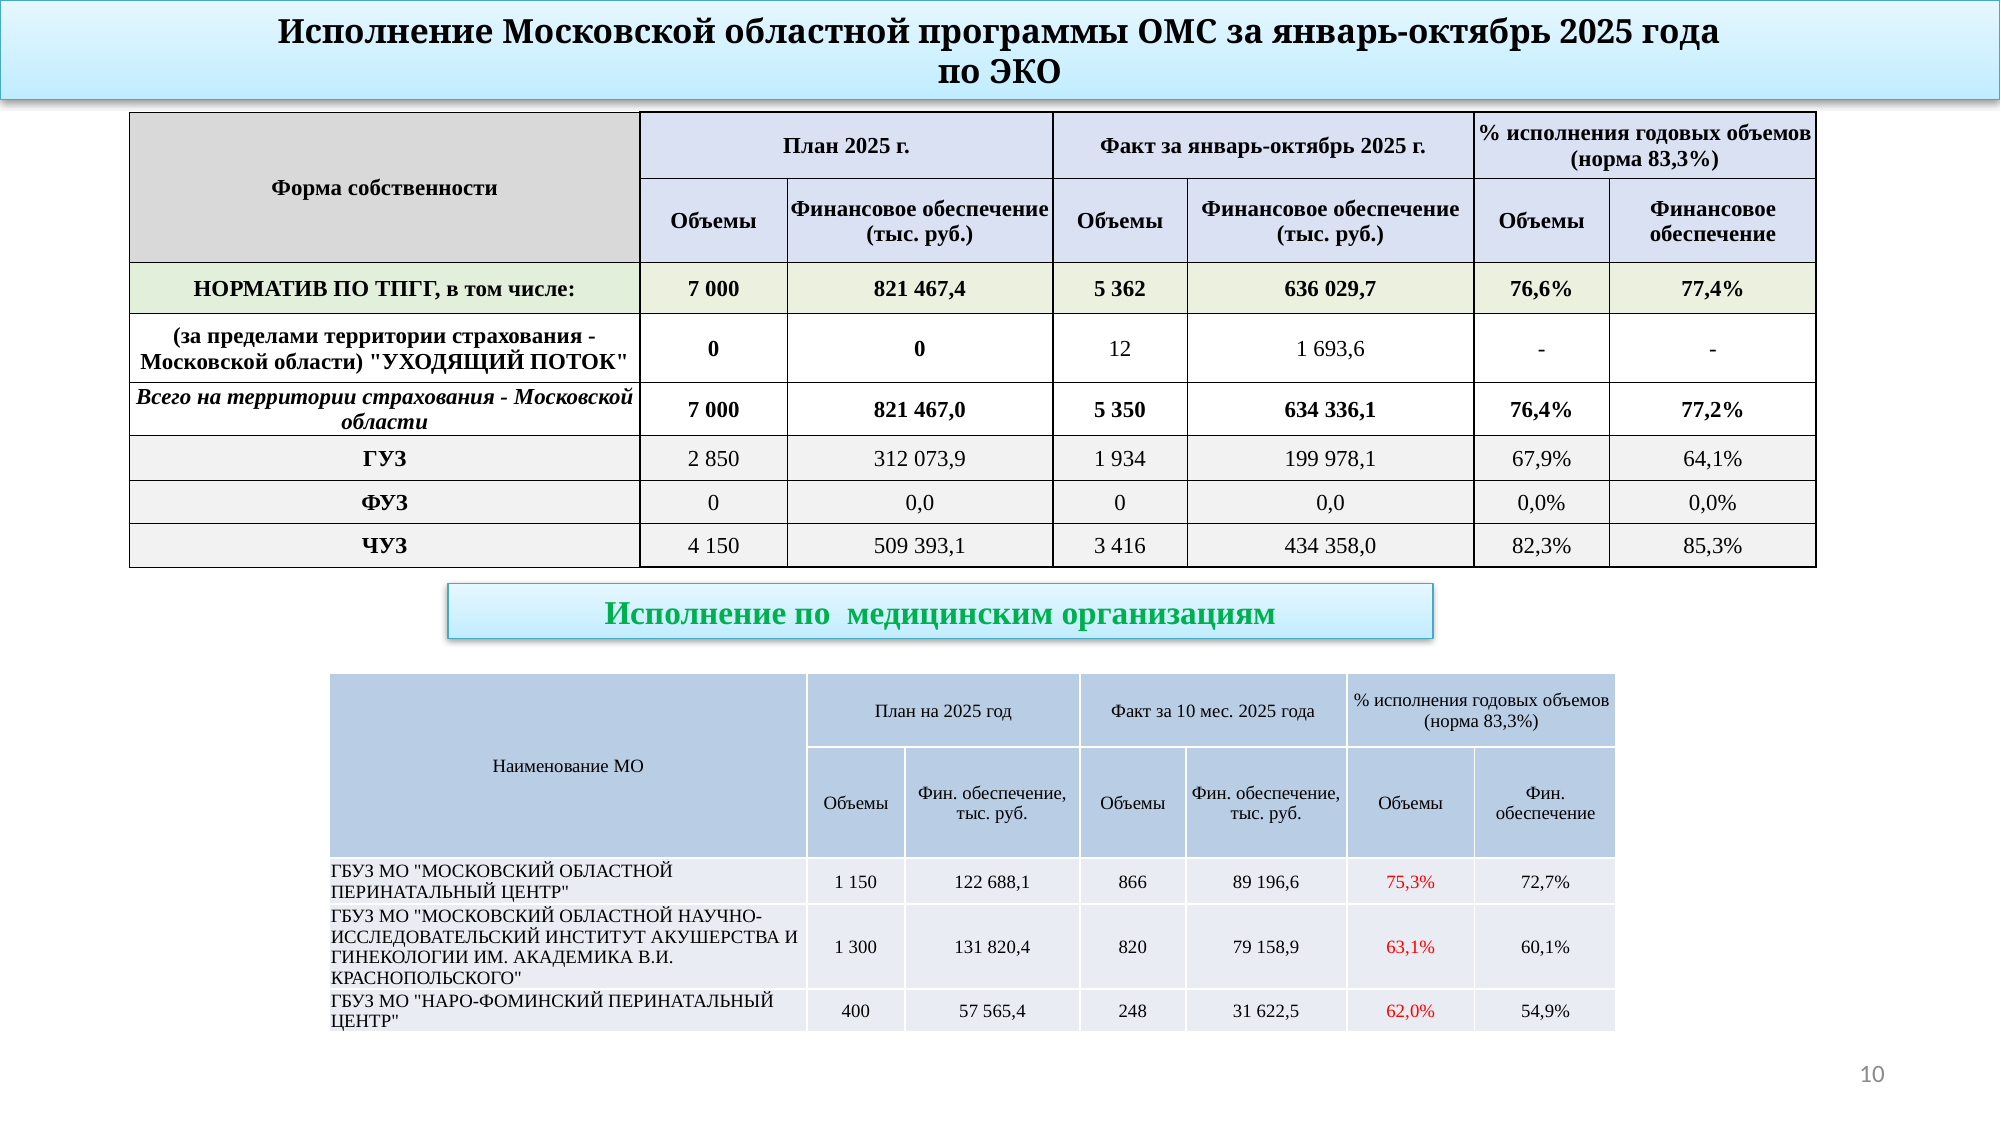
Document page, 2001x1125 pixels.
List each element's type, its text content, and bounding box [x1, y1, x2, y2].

table_cell ГБУЗ МО "НАРО-ФОМИНСКИЙ ПЕРИНАТАЛЬНЫЙ ЦЕНТР" [330, 990, 806, 1031]
table_header Наименование МО [330, 674, 806, 857]
table_cell 75,3% [1348, 859, 1474, 903]
table_cell 12 [1054, 314, 1187, 382]
table_cell 0 [1054, 481, 1187, 523]
table_cell Финансовое обеспечение (тыс. руб.) [788, 179, 1052, 262]
table_cell ГБУЗ МО "МОСКОВСКИЙ ОБЛАСТНОЙ НАУЧНО-ИССЛЕДОВАТЕЛЬСКИЙ ИНСТИТУТ АКУШЕРСТВА И ГИНЕКОЛОГИИ ИМ. АКАДЕМИКА В.И. КРАСНОПОЛЬСКОГО" [330, 905, 806, 988]
table_cell 62,0% [1348, 990, 1474, 1031]
table_cell 63,1% [1348, 905, 1474, 988]
table_cell 60,1% [1475, 905, 1615, 988]
table_cell Фин. обеспечение [1475, 748, 1615, 857]
table_cell Объемы [641, 179, 787, 262]
slide_number 10 [1433, 1042, 1900, 1103]
title Исполнение Московской областной программы ОМС за январь-октябрь 2025 года по ЭКО [0, 0, 2000, 100]
table_cell 199 978,1 [1188, 436, 1473, 480]
table_cell 76,4% [1475, 383, 1609, 435]
text_box Исполнение по медицинским организациям [447, 583, 1434, 639]
table_header План 2025 г. [641, 113, 1052, 178]
table_cell Фин. обеспечение, тыс. руб. [906, 748, 1079, 857]
table_cell ГУЗ [130, 436, 639, 480]
table_cell Всего на территории страхования - Московской области [130, 383, 639, 435]
table_cell 64,1% [1610, 436, 1815, 480]
table_header Форма собственности [130, 113, 639, 262]
table_cell 5 350 [1054, 383, 1187, 435]
table_cell 400 [808, 990, 904, 1031]
table_cell 67,9% [1475, 436, 1609, 480]
table_cell 1 150 [808, 859, 904, 903]
table_cell Объемы [1475, 179, 1609, 262]
table_cell Объемы [1081, 748, 1185, 857]
table_cell 7 000 [641, 383, 787, 435]
table_cell 5 362 [1054, 263, 1187, 313]
table_cell Финансовое обеспечение (тыс. руб.) [1188, 179, 1473, 262]
table_header Факт за 10 мес. 2025 года [1081, 674, 1346, 746]
table_cell (за пределами территории страхования - Московской области) "УХОДЯЩИЙ ПОТОК" [130, 314, 639, 382]
table_cell 79 158,9 [1187, 905, 1346, 988]
table_cell 0 [788, 314, 1052, 382]
table_cell 82,3% [1475, 524, 1609, 566]
table_cell 57 565,4 [906, 990, 1079, 1031]
table_cell 1 300 [808, 905, 904, 988]
table_cell 7 000 [641, 263, 787, 313]
table_cell Объемы [808, 748, 904, 857]
table_cell 634 336,1 [1188, 383, 1473, 435]
table_cell 636 029,7 [1188, 263, 1473, 313]
table_cell 0 [641, 314, 787, 382]
table_header План на 2025 год [808, 674, 1079, 746]
table_cell - [1610, 314, 1815, 382]
table_cell НОРМАТИВ ПО ТПГГ, в том числе: [130, 263, 639, 313]
table_cell 821 467,0 [788, 383, 1052, 435]
table_header % исполнения годовых объемов (норма 83,3%) [1475, 113, 1815, 178]
table_cell 31 622,5 [1187, 990, 1346, 1031]
table_cell 1 693,6 [1188, 314, 1473, 382]
table_cell 248 [1081, 990, 1185, 1031]
table_cell 131 820,4 [906, 905, 1079, 988]
table_cell 77,2% [1610, 383, 1815, 435]
table_cell 866 [1081, 859, 1185, 903]
table_cell 122 688,1 [906, 859, 1079, 903]
table_cell - [1475, 314, 1609, 382]
table_cell 0,0 [788, 481, 1052, 523]
table_cell 77,4% [1610, 263, 1815, 313]
table_cell Финансовое обеспечение [1610, 179, 1815, 262]
table_cell 3 416 [1054, 524, 1187, 566]
table_cell 0,0% [1610, 481, 1815, 523]
table_cell ЧУЗ [130, 524, 639, 567]
table_cell 820 [1081, 905, 1185, 988]
table_cell Объемы [1348, 748, 1474, 857]
table_cell 2 850 [641, 436, 787, 480]
table_cell 54,9% [1475, 990, 1615, 1031]
table_cell ГБУЗ МО "МОСКОВСКИЙ ОБЛАСТНОЙ ПЕРИНАТАЛЬНЫЙ ЦЕНТР" [330, 859, 806, 903]
table_cell 0,0 [1188, 481, 1473, 523]
table_header Факт за январь-октябрь 2025 г. [1054, 113, 1473, 178]
table_cell 312 073,9 [788, 436, 1052, 480]
table_cell 1 934 [1054, 436, 1187, 480]
table_cell 0 [641, 481, 787, 523]
table_header % исполнения годовых объемов (норма 83,3%) [1348, 674, 1615, 746]
table_cell 72,7% [1475, 859, 1615, 903]
table_cell Объемы [1054, 179, 1187, 262]
table_cell Фин. обеспечение, тыс. руб. [1187, 748, 1346, 857]
table_cell 821 467,4 [788, 263, 1052, 313]
table_cell 85,3% [1610, 524, 1815, 566]
table_cell 434 358,0 [1188, 524, 1473, 566]
table_cell 4 150 [641, 524, 787, 566]
table_cell ФУЗ [130, 481, 639, 523]
table_cell 0,0% [1475, 481, 1609, 523]
table_cell 509 393,1 [788, 524, 1052, 566]
table_cell 89 196,6 [1187, 859, 1346, 903]
table_cell 76,6% [1475, 263, 1609, 313]
